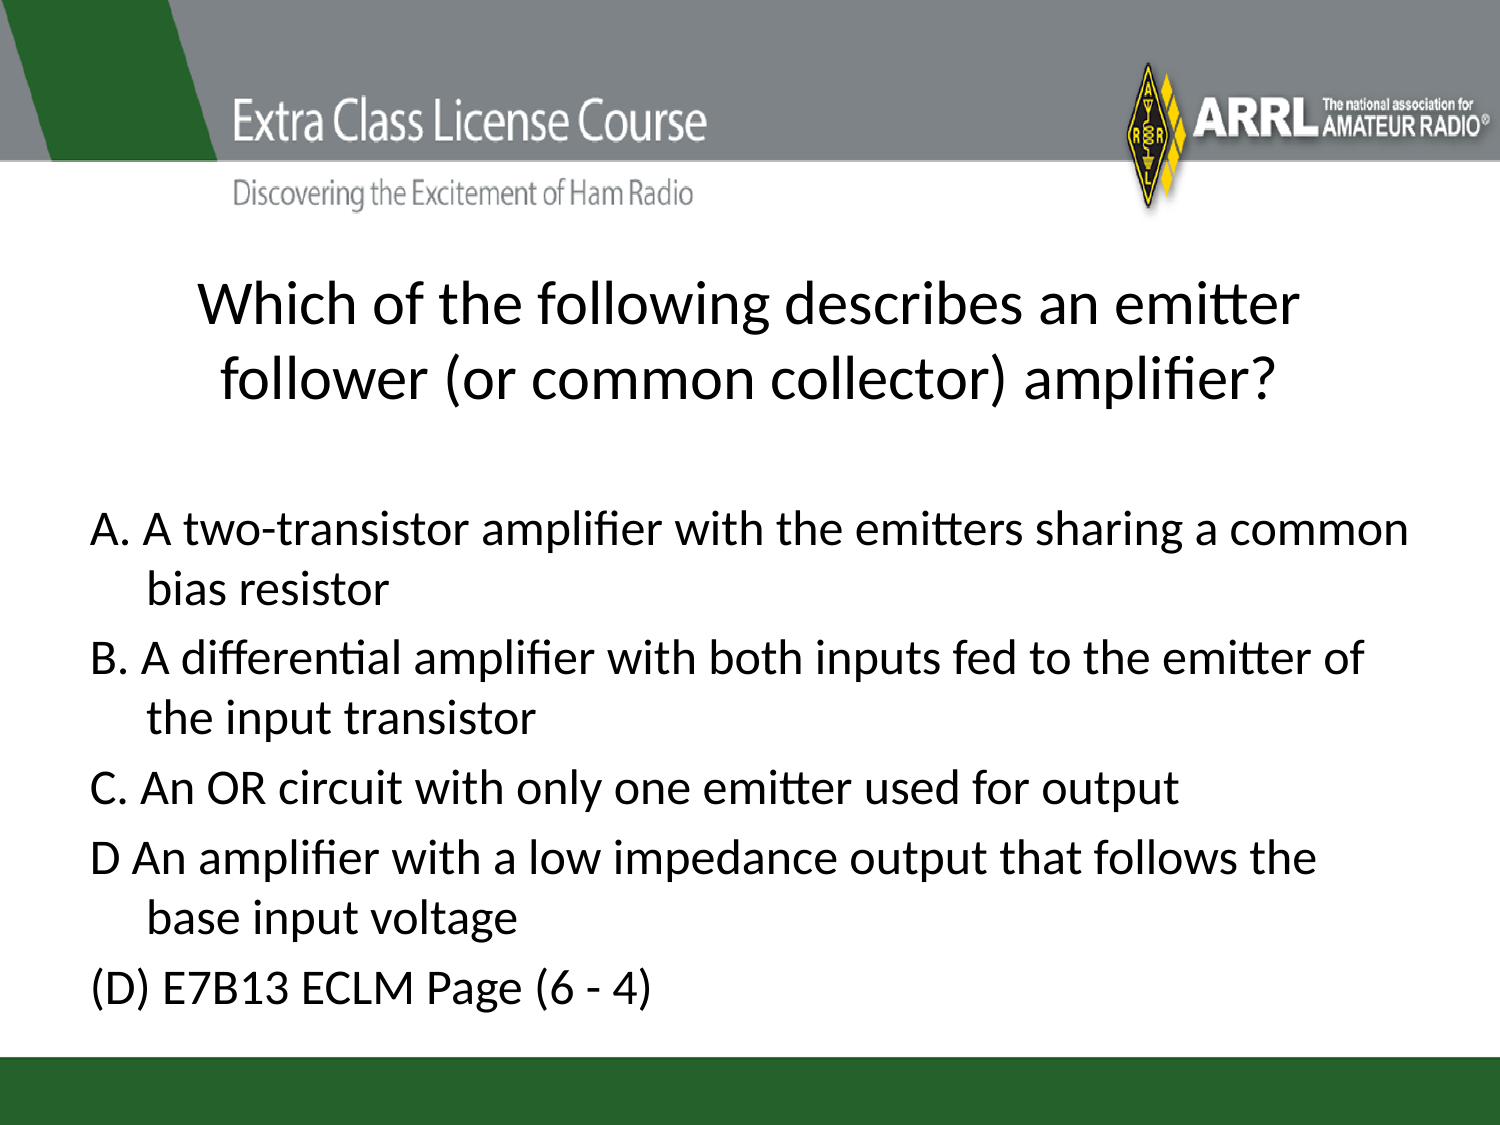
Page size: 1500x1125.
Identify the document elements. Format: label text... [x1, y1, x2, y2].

picture [0, 0, 1500, 1125]
title Which of the following describes an emitter follower (or common collector) amplifier? [75, 254, 1425, 435]
list A. A two-transistor amplifier with the emitters sharing a common bias resistor B. A differential amplifier with both inputs fed to the emitter of the input transistor C. An OR circuit with only one emitter used for output D An amplifier with a low impedance output that follows the base input voltage (D) E7B13 ECLM Page (6 - 4) [75, 487, 1425, 1005]
